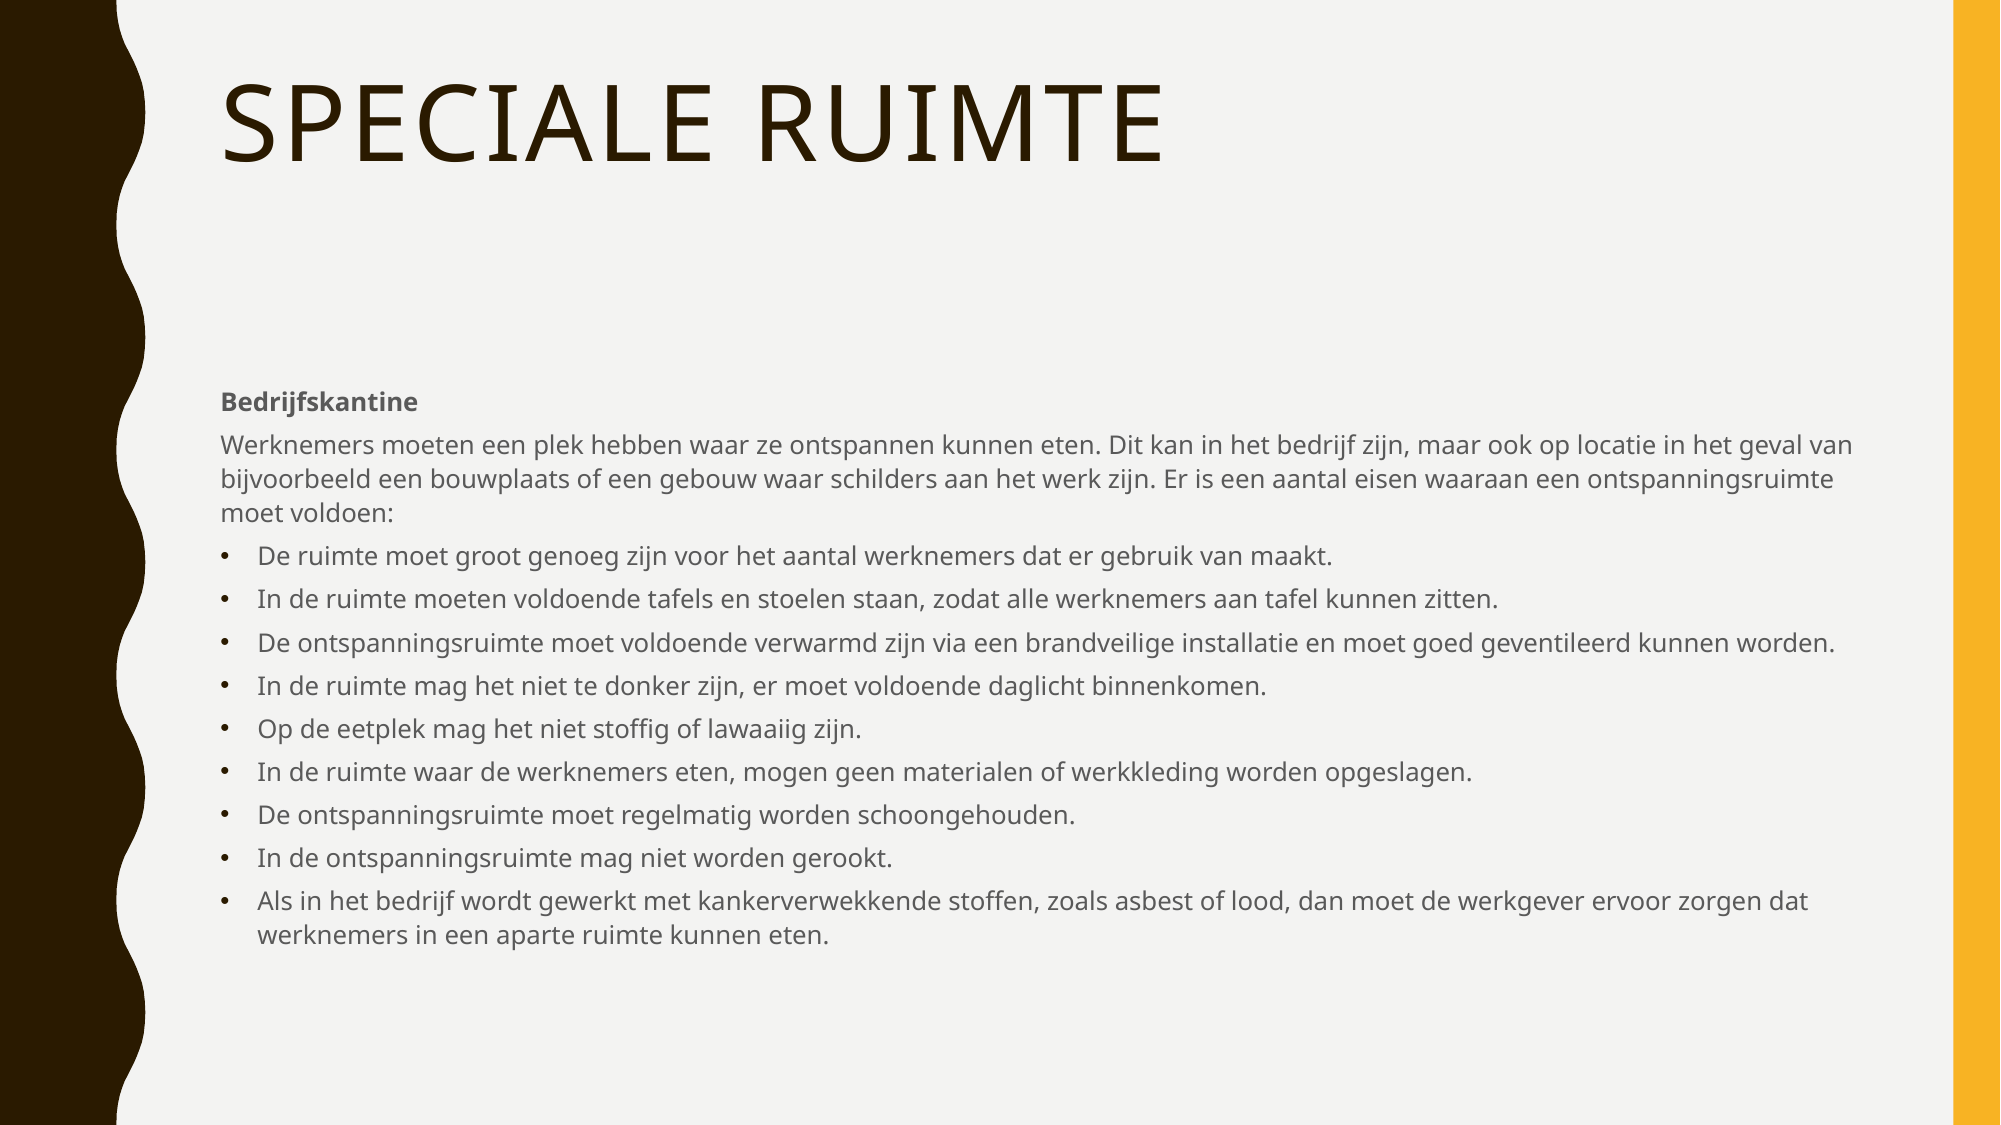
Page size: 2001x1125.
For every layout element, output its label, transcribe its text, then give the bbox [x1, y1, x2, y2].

list Bedrijfskantine Werknemers moeten een plek hebben waar ze ontspannen kunnen eten. Dit kan in het bedrijf zijn, maar ook op locatie in het geval van bijvoorbeeld een bouwplaats of een gebouw waar schilders aan het werk zijn. Er is een aantal eisen waaraan een ontspanningsruimte moet voldoen: De ruimte moet groot genoeg zijn voor het aantal werknemers dat er gebruik van maakt. In de ruimte moeten voldoende tafels en stoelen staan, zodat alle werknemers aan tafel kunnen zitten. De ontspanningsruimte moet voldoende verwarmd zijn via een brandveilige installatie en moet goed geventileerd kunnen worden. In de ruimte mag het niet te donker zijn, er moet voldoende daglicht binnenkomen. Op de eetplek mag het niet stoffig of lawaaiig zijn. In de ruimte waar de werknemers eten, mogen geen materialen of werkkleding worden opgeslagen. De ontspanningsruimte moet regelmatig worden schoongehouden. In de ontspanningsruimte mag niet worden gerookt. Als in het bedrijf wordt gewerkt met kankerverwekkende stoffen, zoals asbest of lood, dan moet de werkgever ervoor zorgen dat werknemers in een aparte ruimte kunnen eten. [205, 375, 1875, 965]
title Speciale ruimte [205, 62, 1875, 308]
